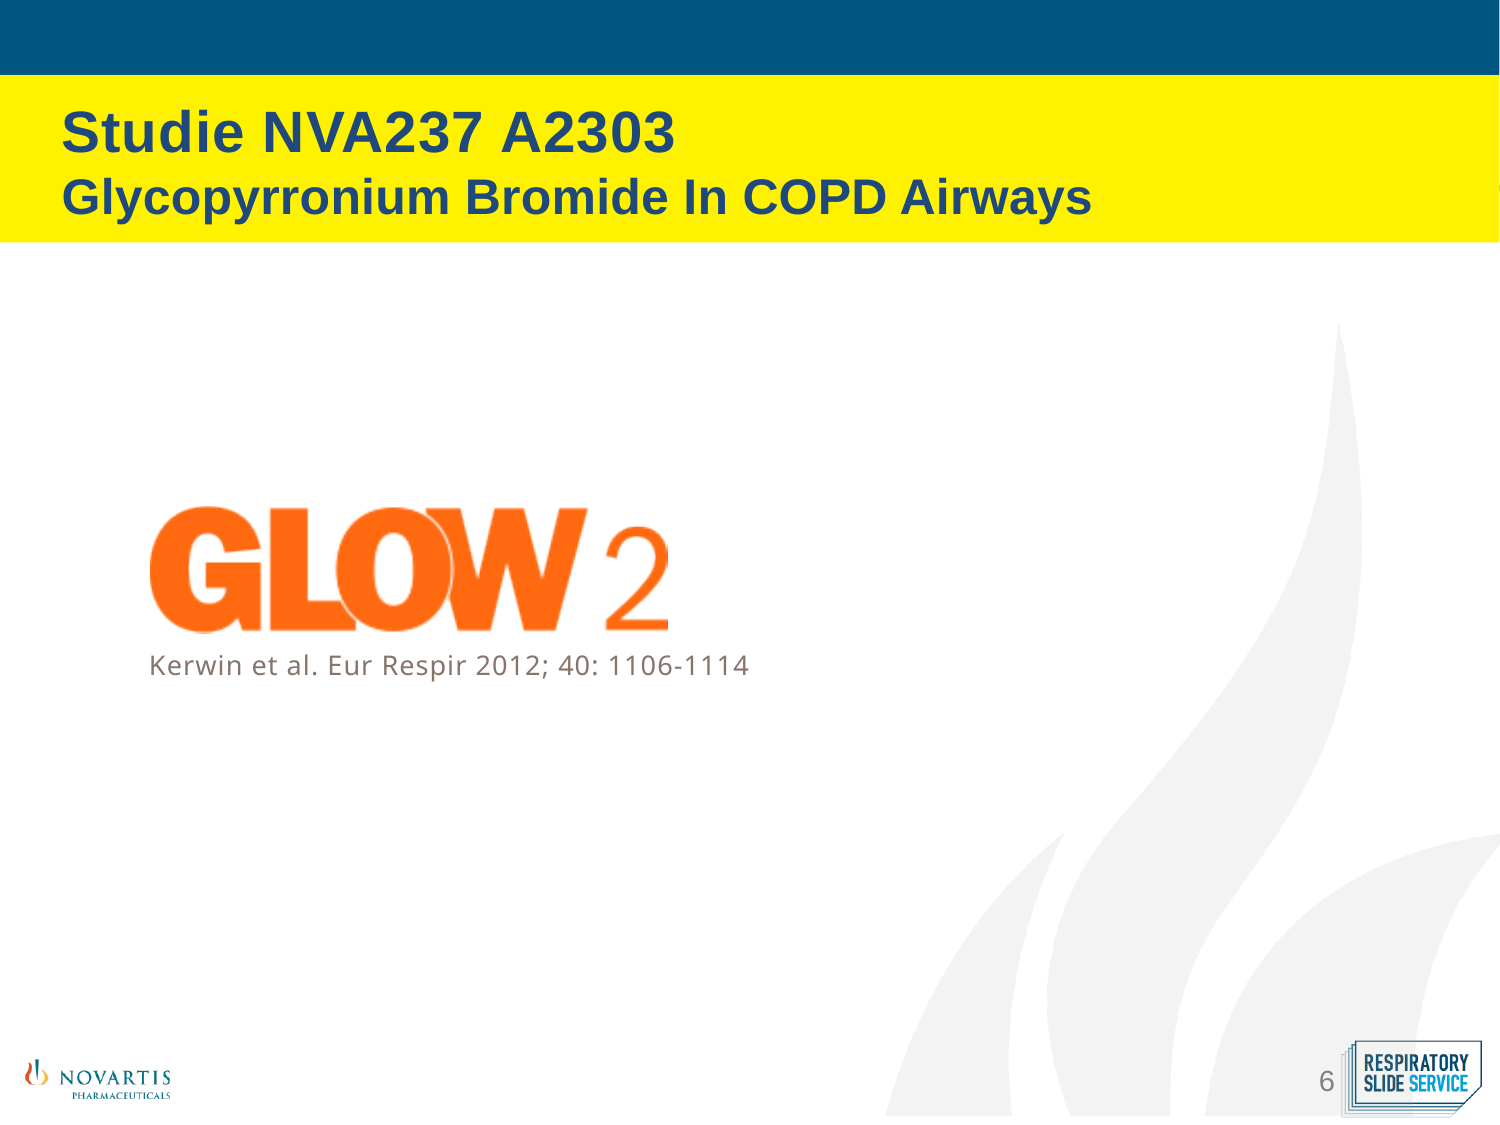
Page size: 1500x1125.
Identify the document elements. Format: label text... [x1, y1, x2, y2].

text_box Studie NVA237 A2303 Glycopyrronium Bromide In COPD Airways [46, 87, 1322, 382]
text_box Kerwin et al. Eur Respir 2012; 40: 1106-1114 [0, 641, 765, 689]
picture [1328, 1027, 1497, 1125]
picture [25, 1059, 170, 1099]
picture [150, 505, 668, 634]
